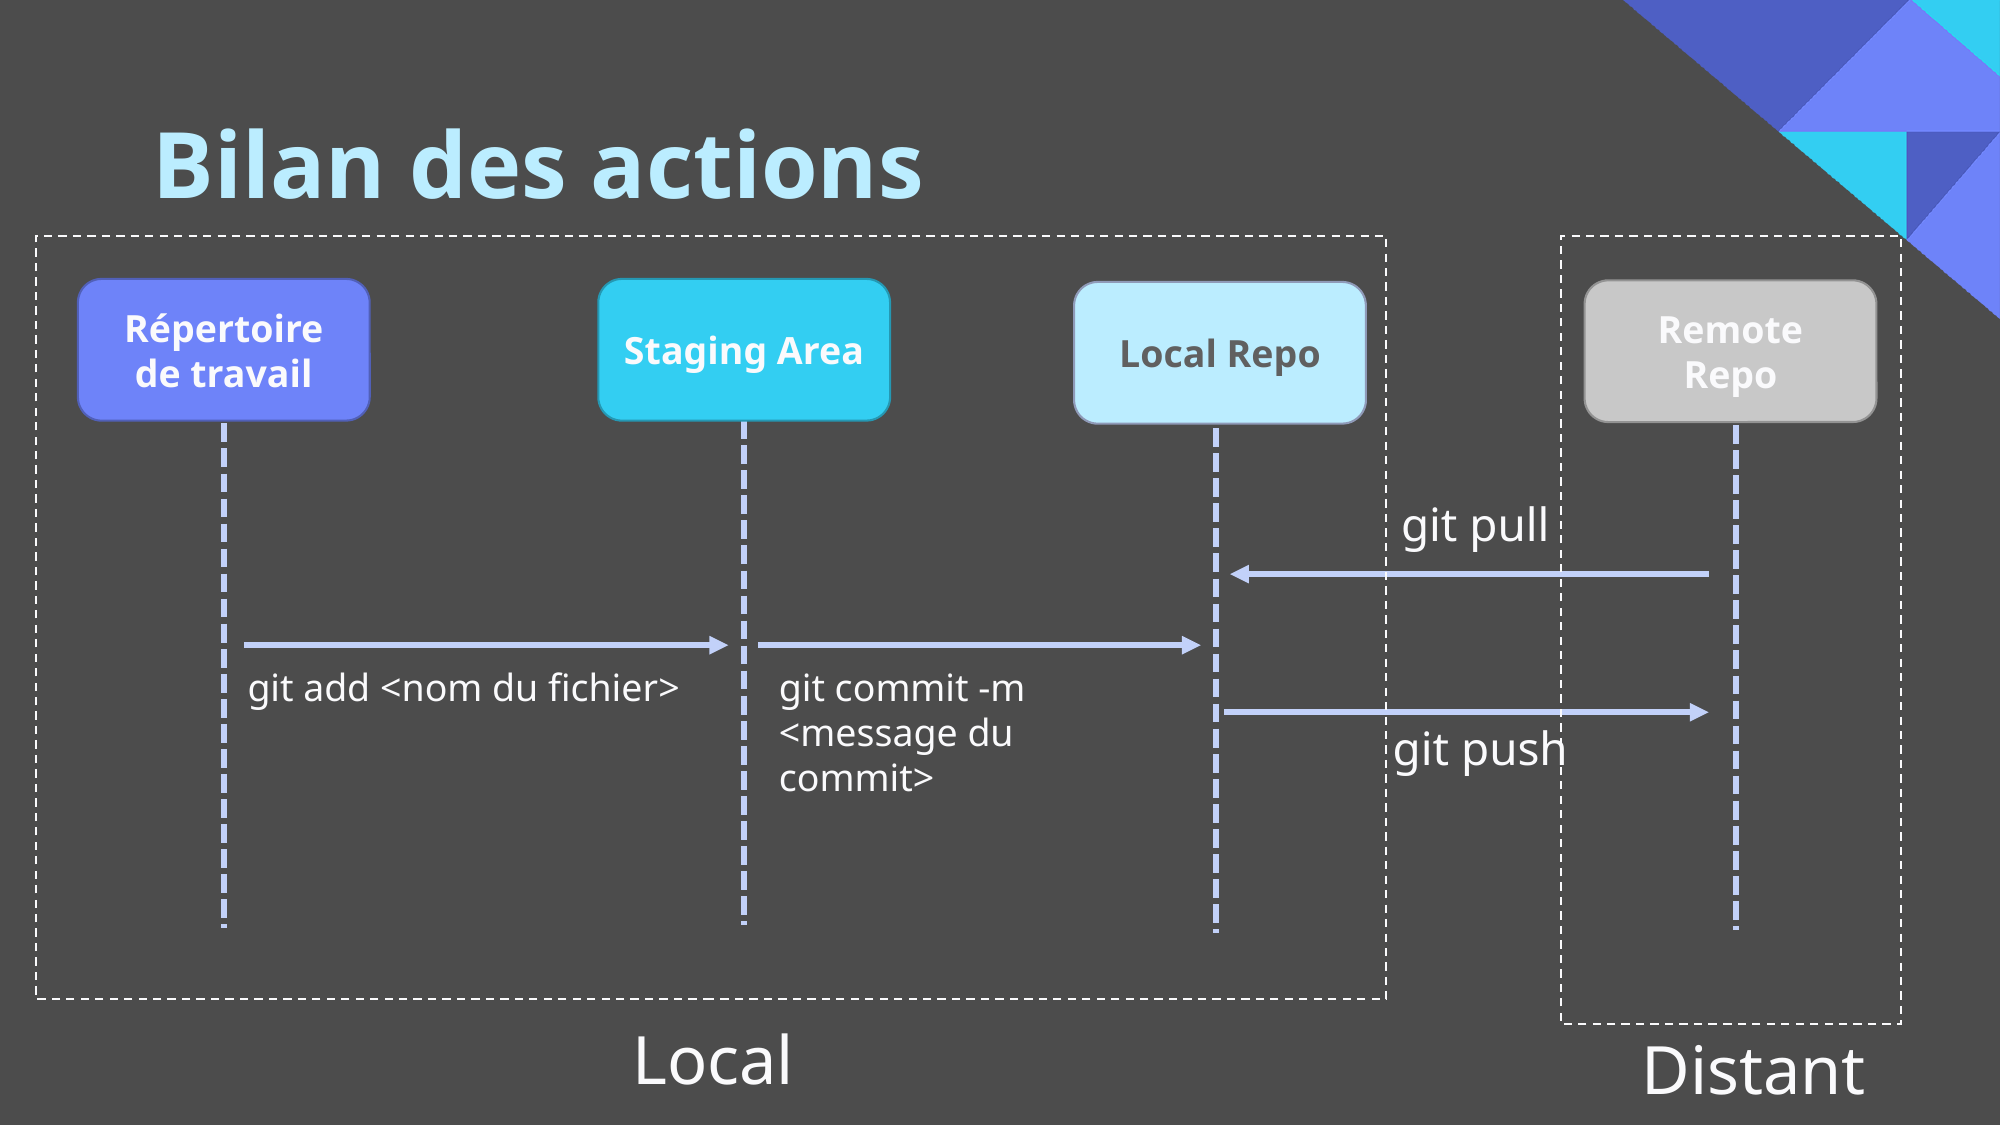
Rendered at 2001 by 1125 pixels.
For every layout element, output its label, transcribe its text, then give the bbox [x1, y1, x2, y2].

text_box [1560, 235, 1902, 1025]
text_box Local Repo [1073, 280, 1367, 425]
text_box Local [617, 1010, 1000, 1105]
text_box git push [1387, 720, 1560, 782]
text_box git pull [1387, 488, 1560, 558]
text_box [35, 235, 1387, 1000]
text_box Staging Area [597, 277, 892, 422]
picture [1622, 0, 2000, 319]
text_box Distant [1626, 1020, 2000, 1115]
title Bilan des actions [137, 59, 1863, 278]
text_box Répertoire de travail [76, 277, 371, 422]
